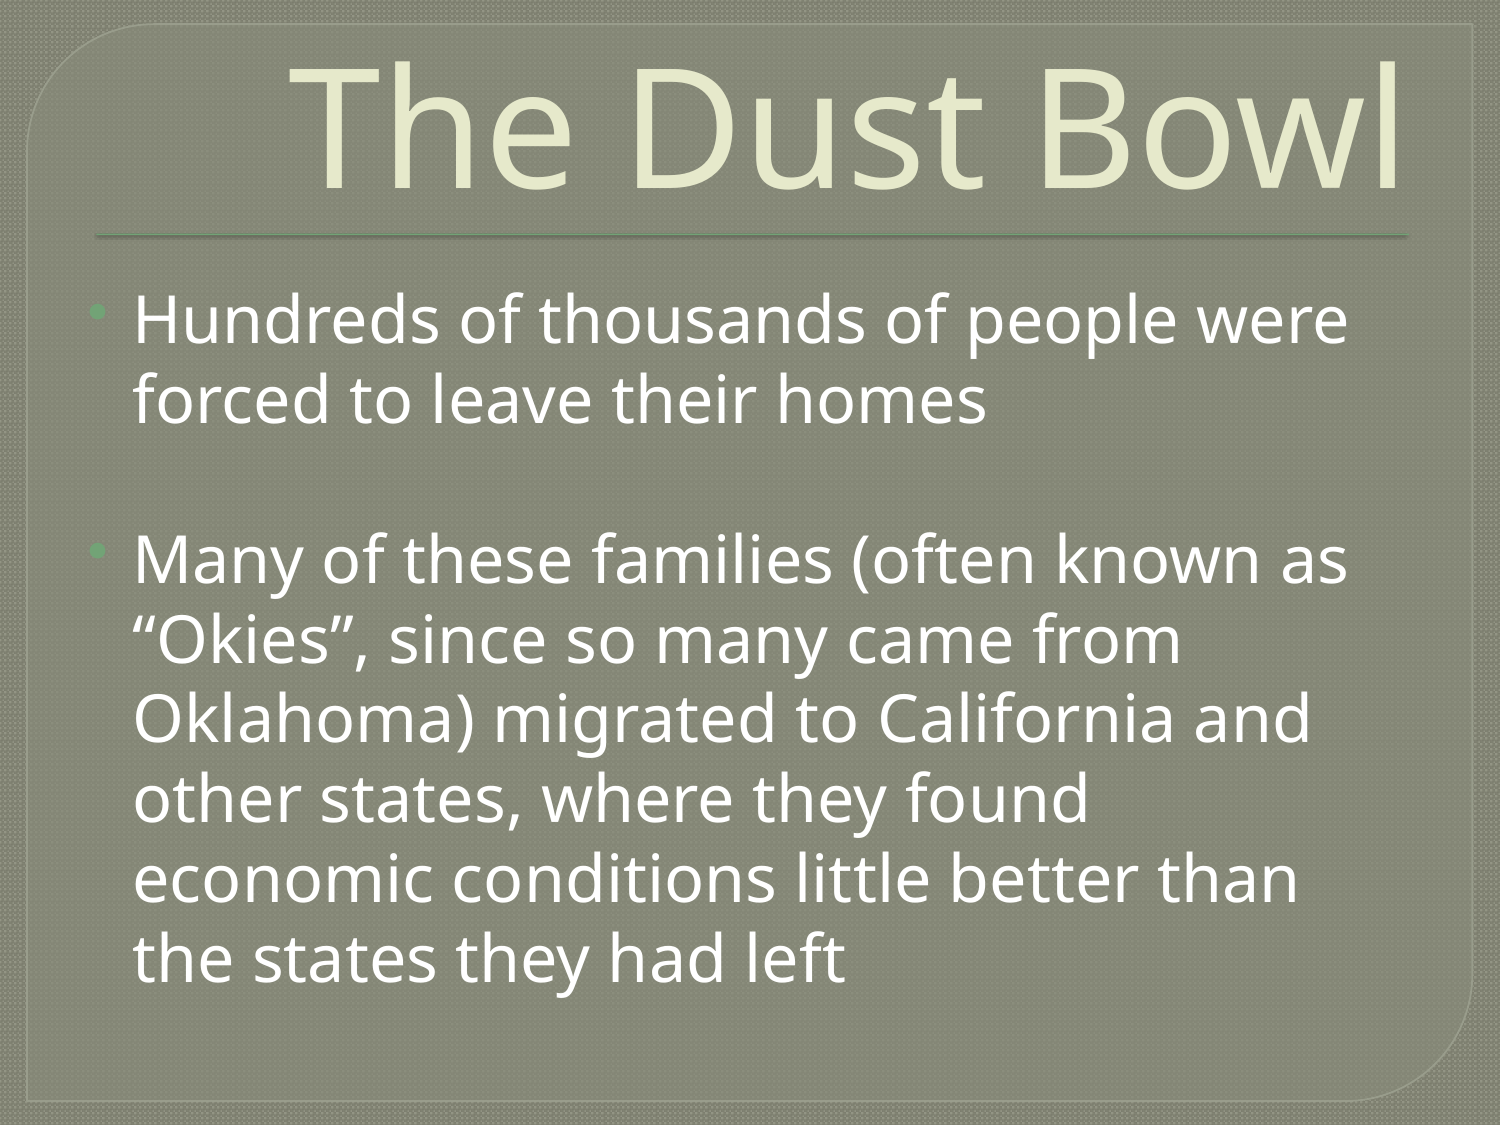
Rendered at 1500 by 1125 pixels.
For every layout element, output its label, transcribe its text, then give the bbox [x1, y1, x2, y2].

title The Dust Bowl [75, 41, 1425, 230]
list Hundreds of thousands of people were forced to leave their homes Many of these families (often known as “Okies”, since so many came from Oklahoma) migrated to California and other states, where they found economic conditions little better than the states they had left [75, 270, 1425, 1013]
